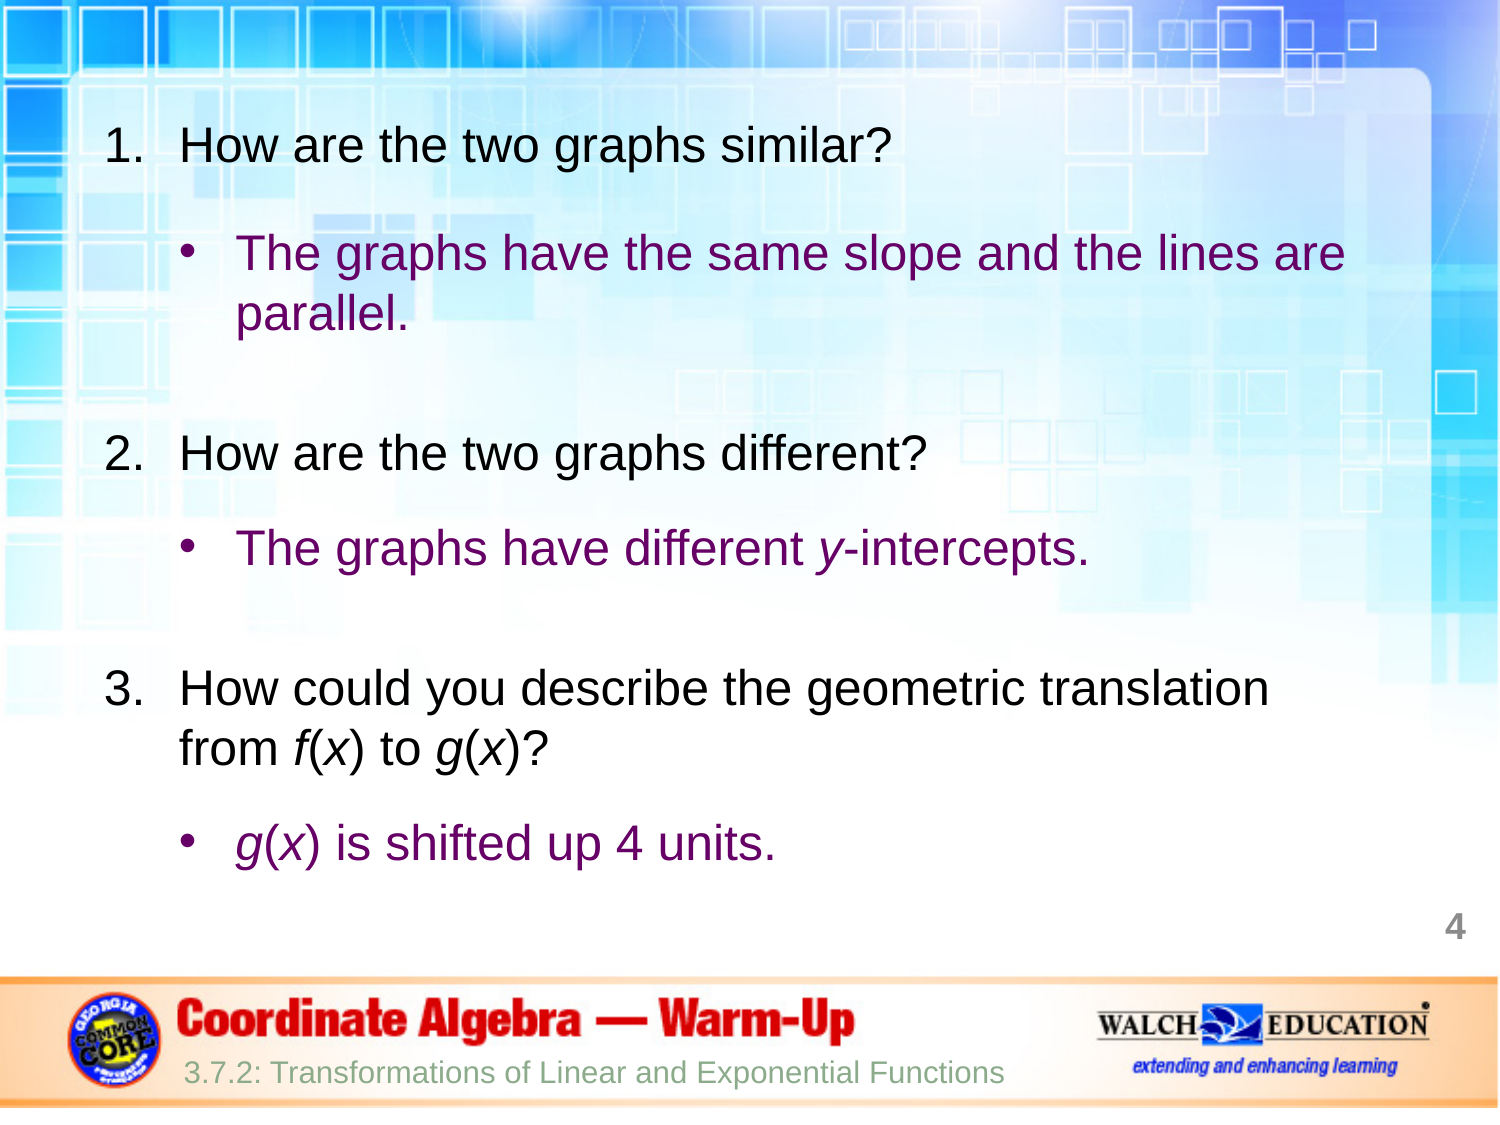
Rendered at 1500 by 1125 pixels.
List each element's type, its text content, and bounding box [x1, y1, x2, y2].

picture [0, 0, 1500, 1108]
subtitle How are the two graphs similar? The graphs have the same slope and the lines are parallel. How are the two graphs different? The graphs have different y-intercepts. How could you describe the geometric translation from f(x) to g(x)? g(x) is shifted up 4 units. [89, 105, 1390, 925]
footer 3.7.2: Transformations of Linear and Exponential Functions [168, 1048, 1067, 1094]
slide_number 4 [1361, 901, 1481, 949]
text_box [1441, 924, 1472, 1001]
